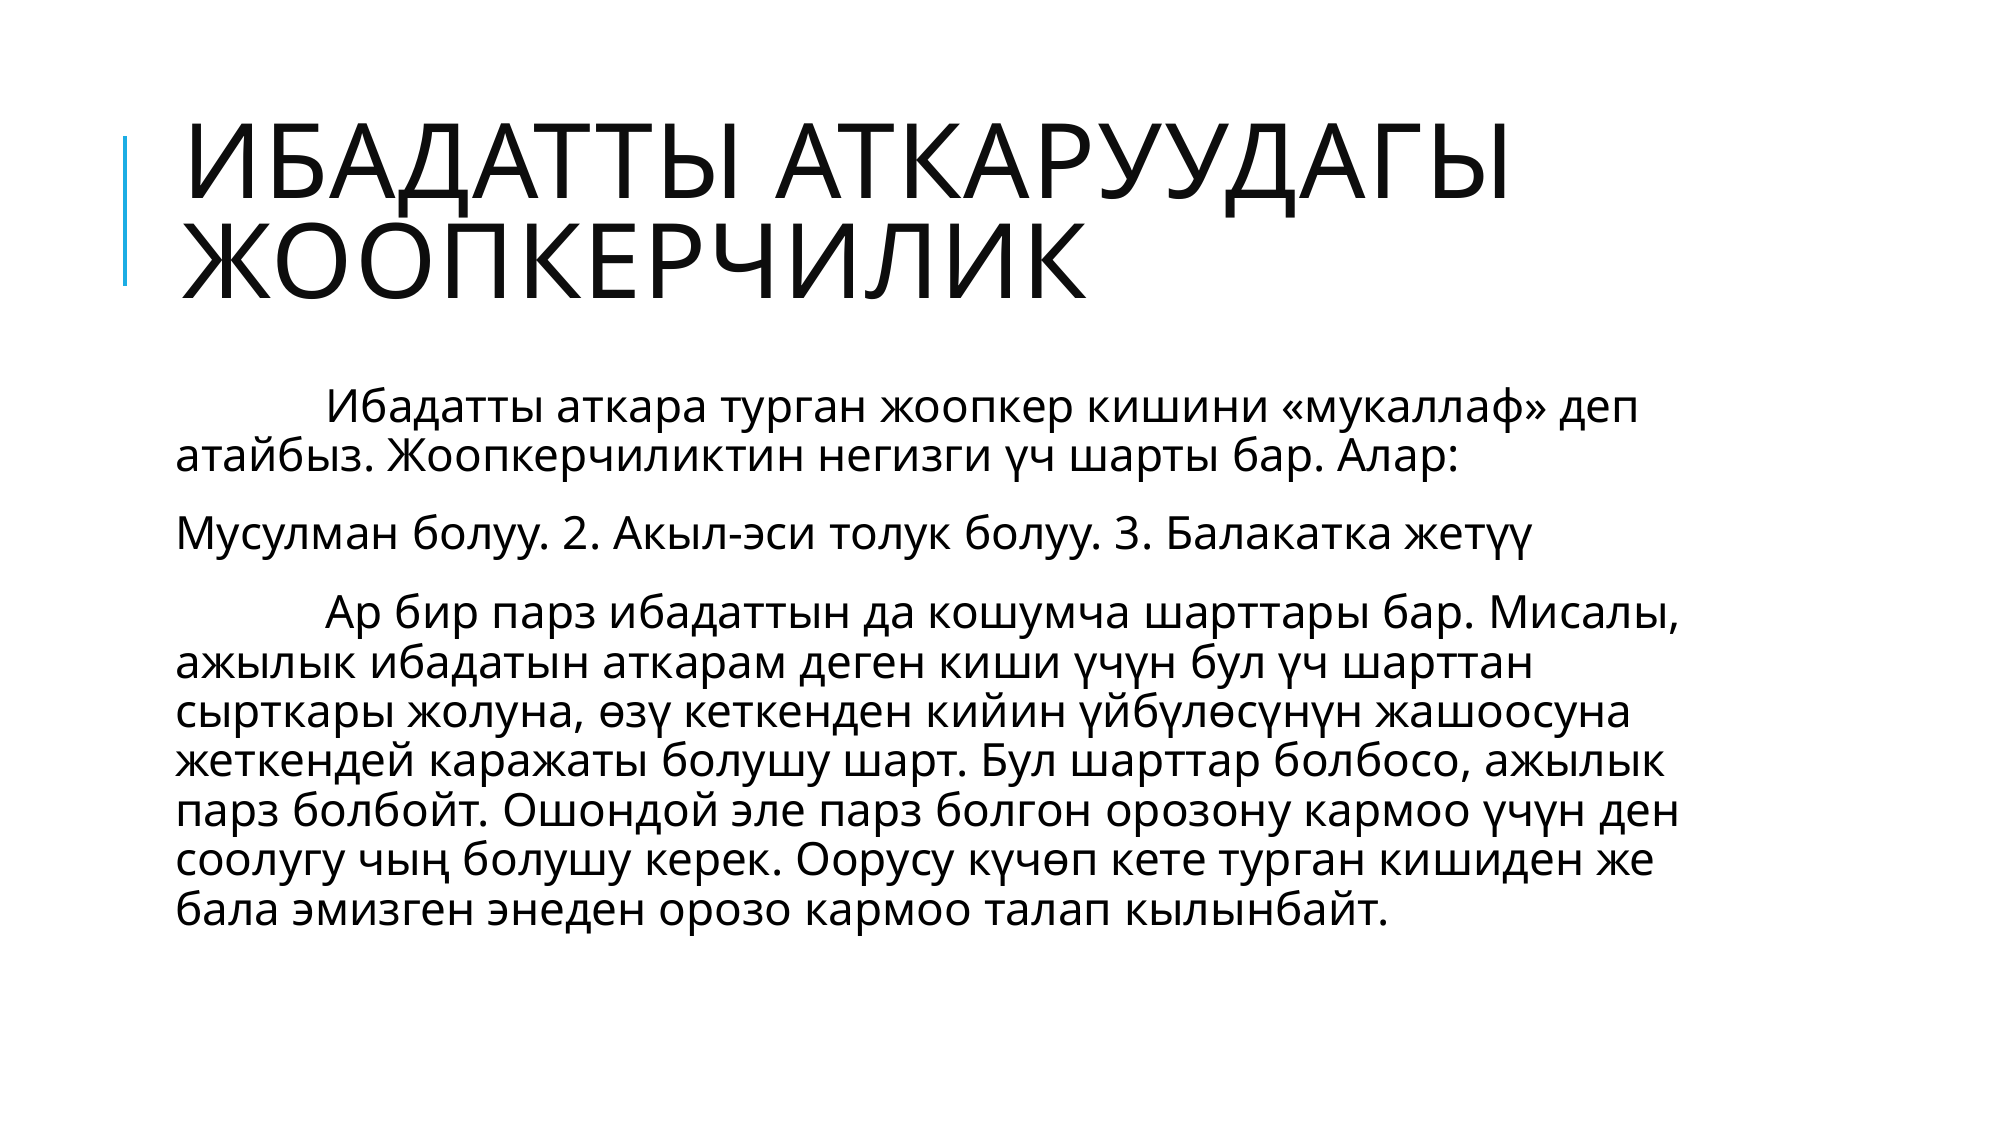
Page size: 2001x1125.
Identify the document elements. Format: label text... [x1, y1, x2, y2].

title ИБАДАТТЫ АТКАРУУДАГЫ ЖООПКЕРЧИЛИК [168, 96, 1763, 342]
list Ибадатты аткара турган жоопкер кишини «мукаллаф» деп атайбыз. Жоопкерчиликтин негизги үч шарты бар. Алар: Мусулман болуу. 2. Акыл-эси толук болуу. 3. Балакатка жетүү Ар бир парз ибадаттын да кошумча шарттары бар. Мисалы, ажылык ибадатын аткарам деген киши үчүн бул үч шарттан сырткары жолуна, өзү кеткенден кийин үйбүлөсүнүн жашоосуна жеткендей каражаты болушу шарт. Бул шарттар болбосо, ажылык парз болбойт. Ошондой эле парз болгон орозону кармоо үчүн ден соолугу чың болушу керек. Оорусу күчөп кете турган кишиден же бала эмизген энеден орозо кармоо талап кылынбайт. [168, 375, 1763, 1035]
